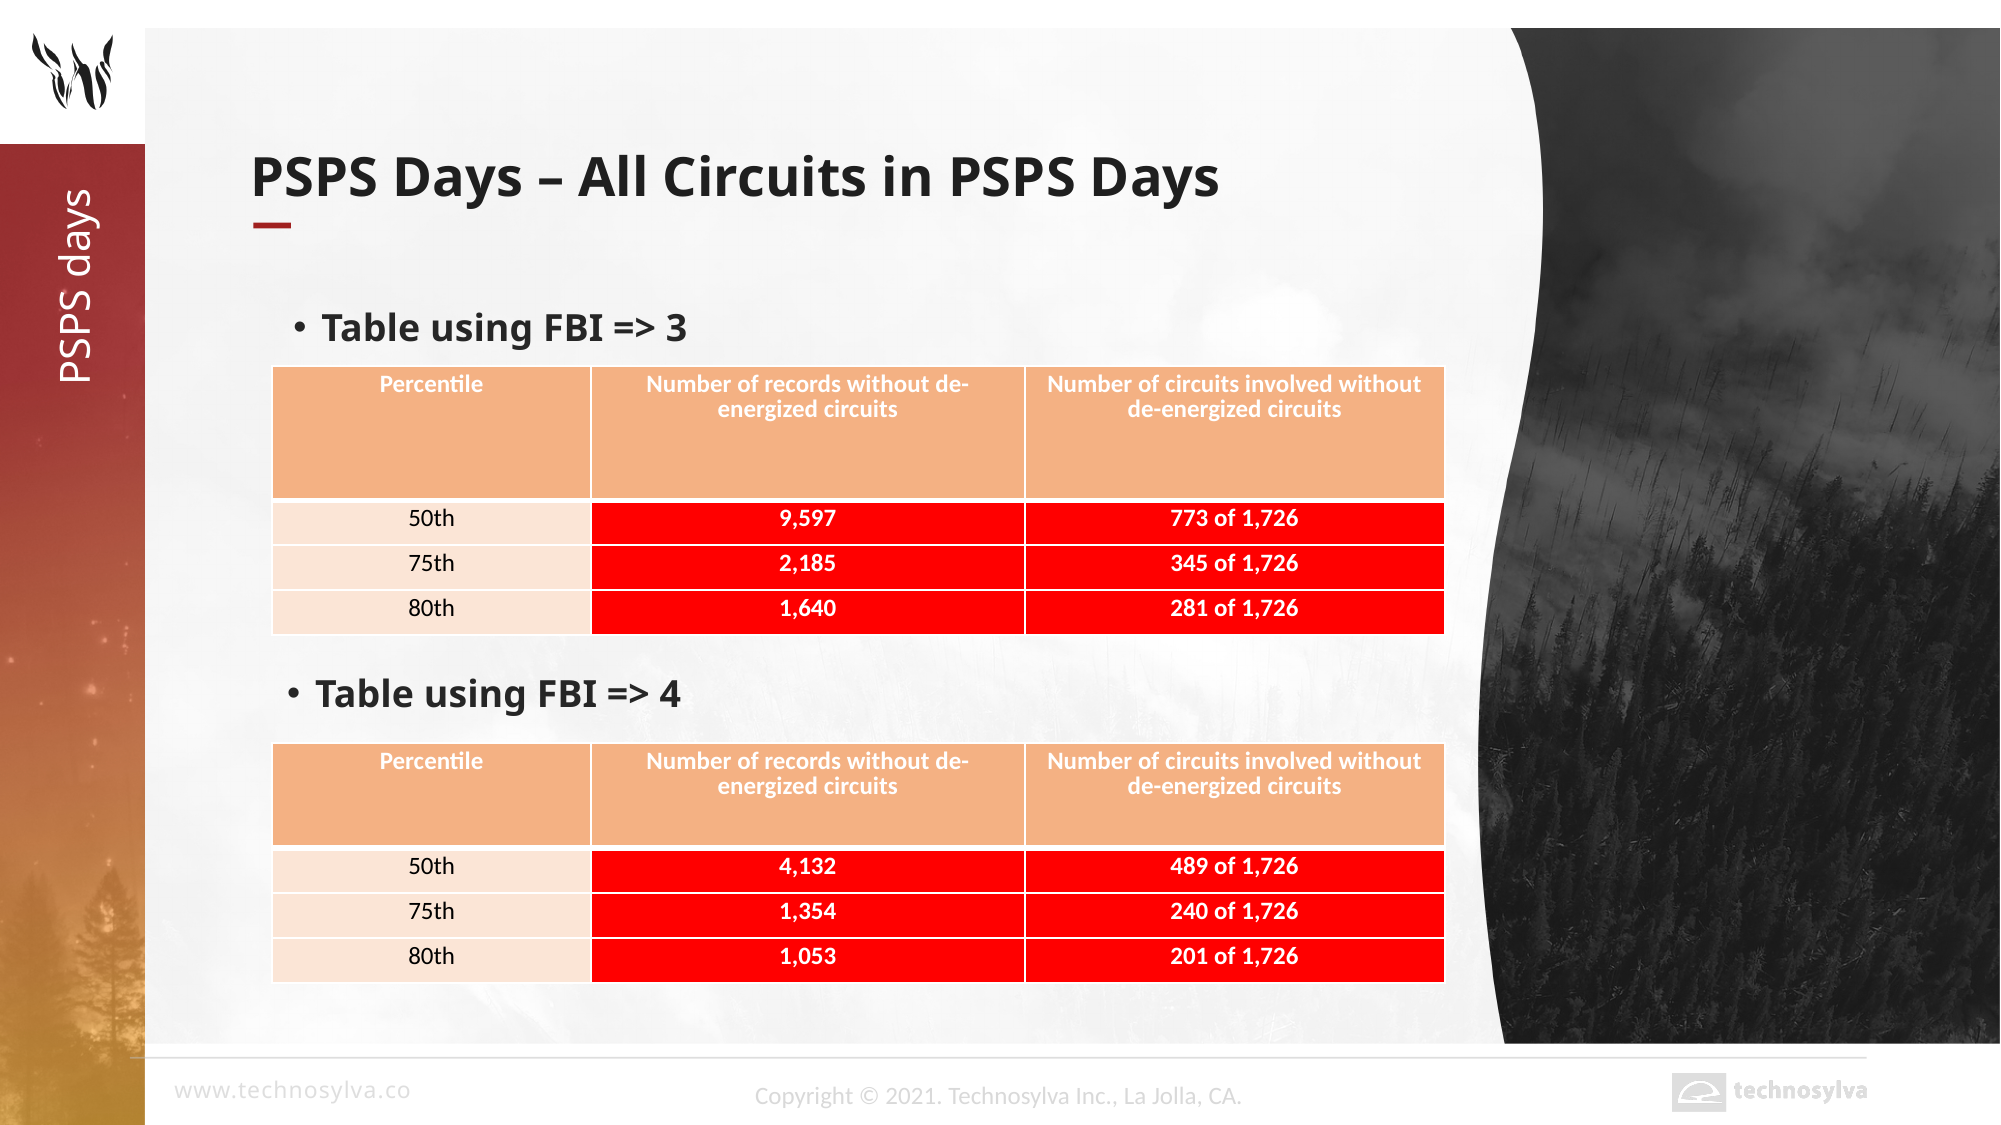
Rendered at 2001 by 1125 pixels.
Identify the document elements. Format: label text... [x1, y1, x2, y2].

text_box www.technosylva.com [159, 1073, 553, 1110]
text_box Copyright © 2021. Technosylva Inc., La Jolla, CA. [553, 1073, 1445, 1117]
picture [0, 0, 2000, 1125]
text_box [145, 1073, 2000, 1125]
